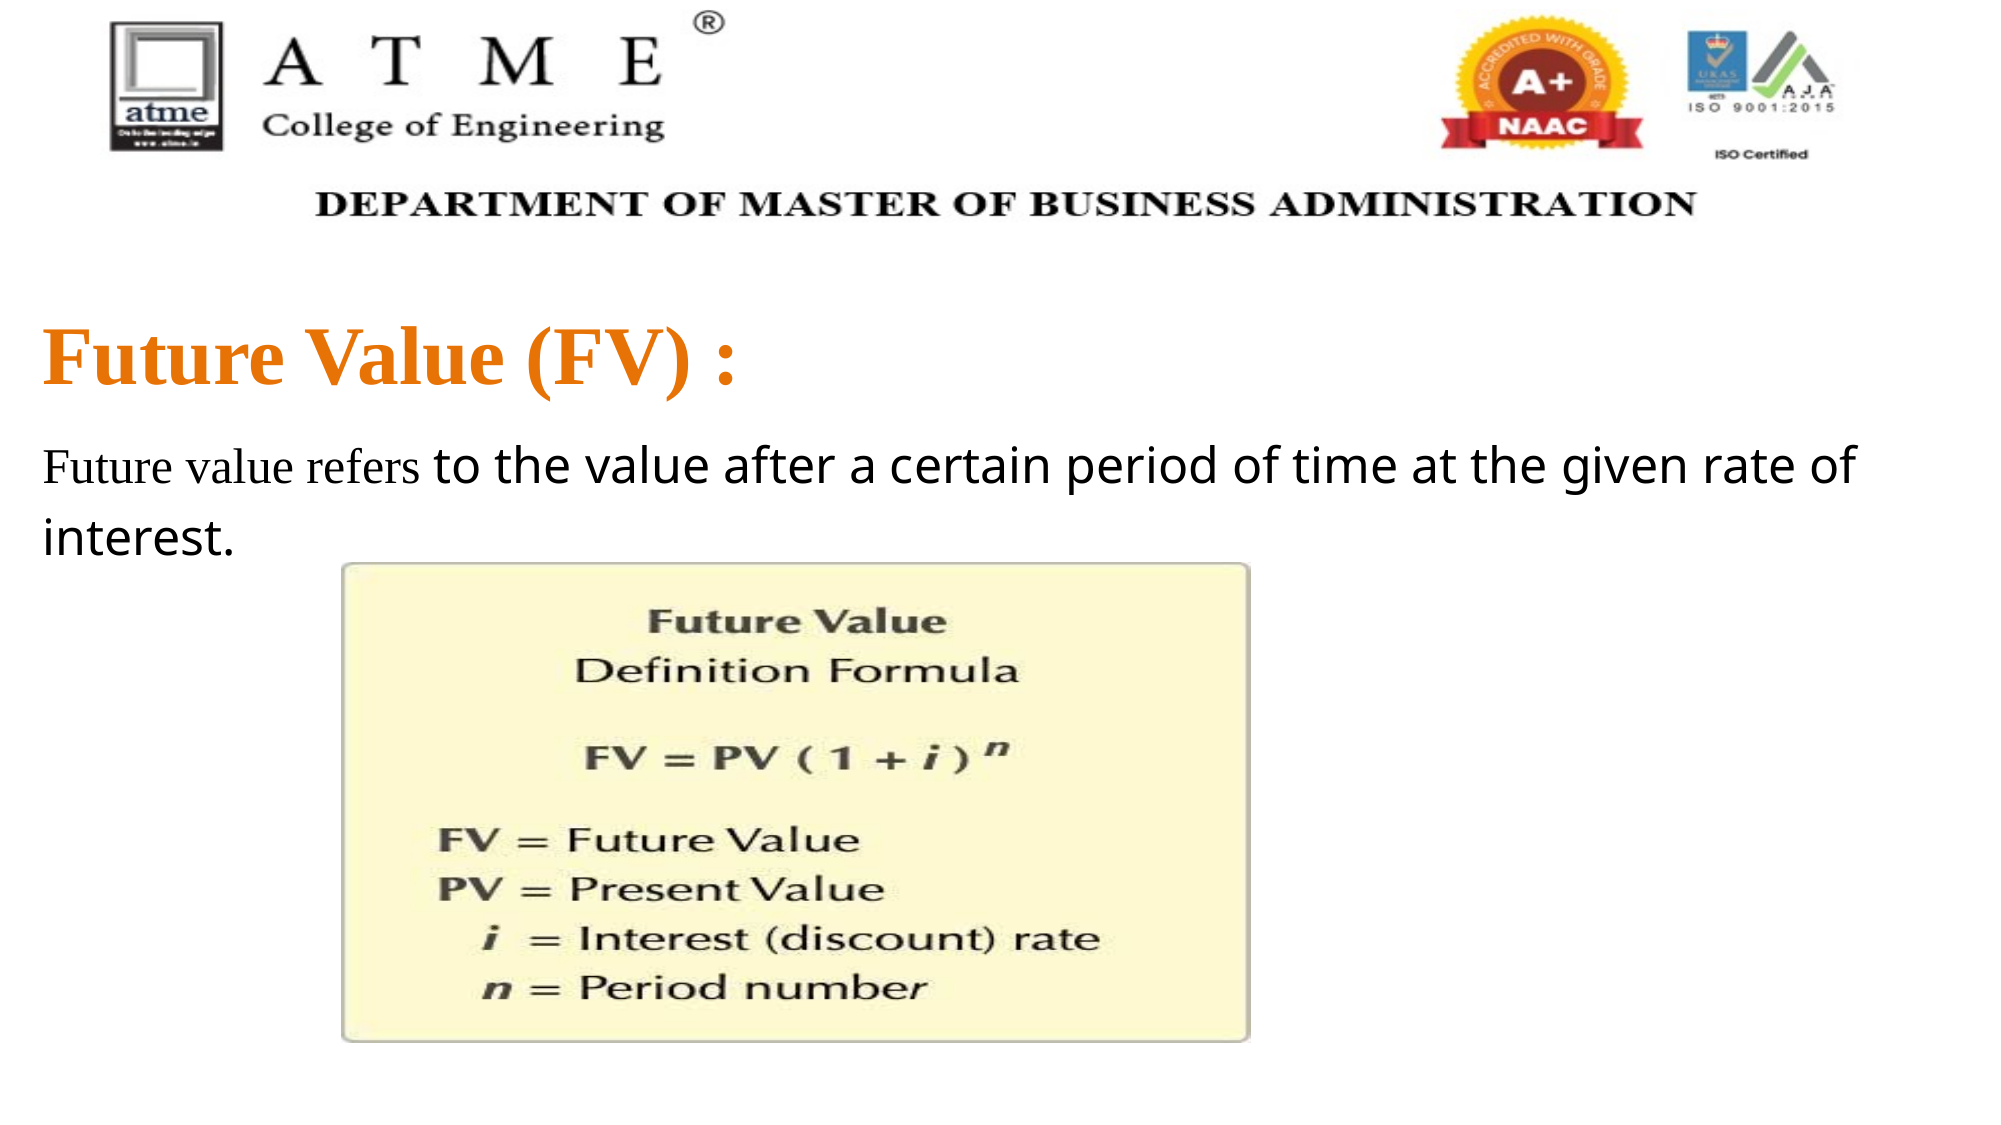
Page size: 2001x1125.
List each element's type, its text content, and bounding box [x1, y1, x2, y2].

picture [100, 9, 1900, 224]
picture [341, 562, 1251, 1043]
list Future Value (FV) : Future value refers to the value after a certain period of time at the given rate of interest. [27, 273, 1944, 1065]
